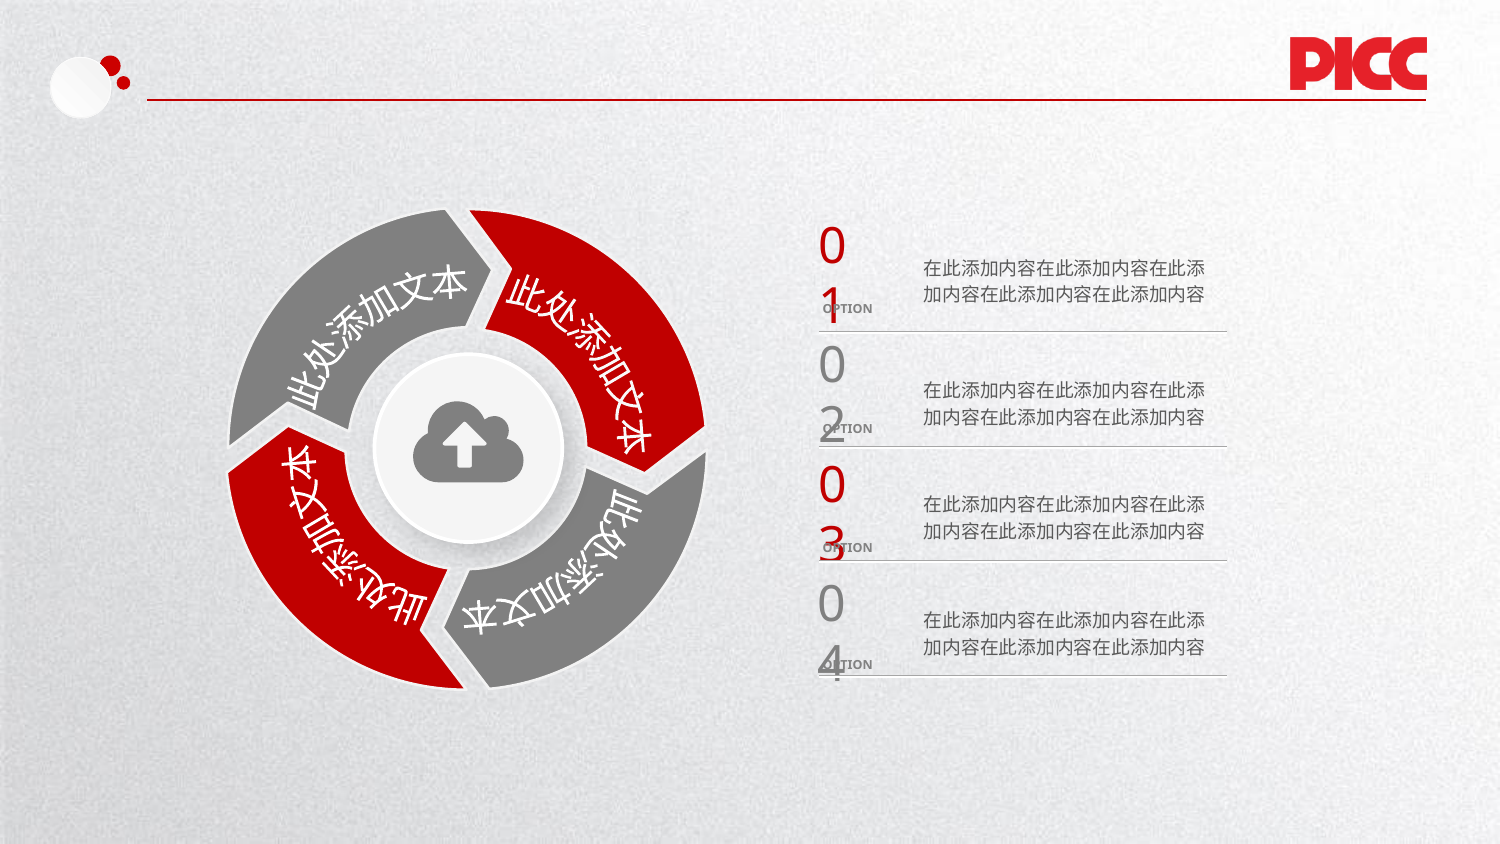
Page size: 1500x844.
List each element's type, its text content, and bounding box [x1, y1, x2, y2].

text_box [808, 362, 887, 445]
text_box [808, 242, 887, 325]
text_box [808, 600, 887, 680]
text_box 在此添加内容在此添加内容在此添加内容在此添加内容在此添加内容 [912, 482, 1227, 548]
picture [0, 0, 1500, 844]
text_box [224, 423, 469, 692]
text_box [225, 206, 495, 451]
text_box 在此添加内容在此添加内容在此添加内容在此添加内容在此添加内容 [912, 368, 1227, 434]
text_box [374, 353, 563, 543]
text_box 在此添加内容在此添加内容在此添加内容在此添加内容在此添加内容 [912, 598, 1227, 664]
text_box [440, 447, 709, 692]
text_box 在此添加内容在此添加内容在此添加内容在此添加内容在此添加内容 [912, 246, 1227, 312]
text_box [464, 206, 708, 476]
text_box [808, 482, 887, 563]
